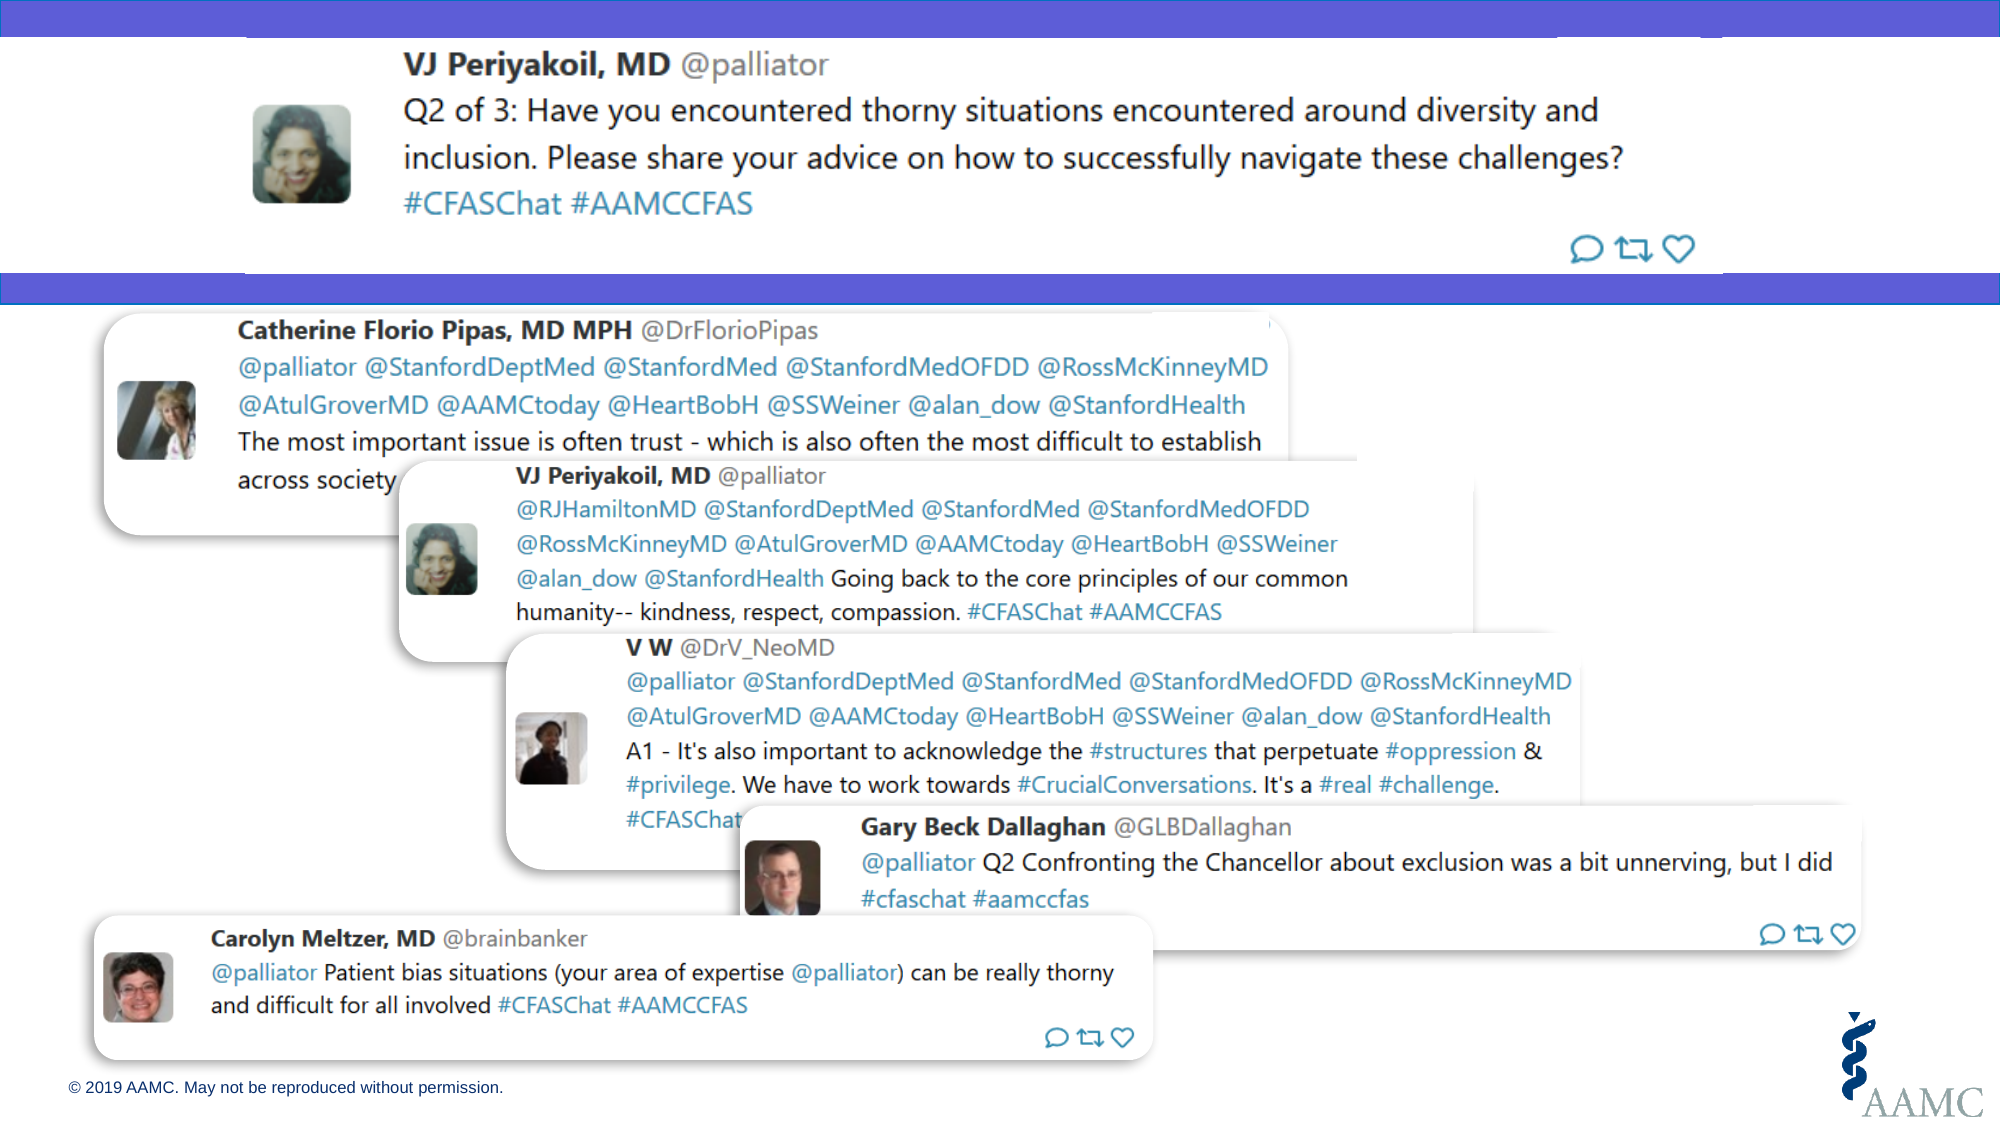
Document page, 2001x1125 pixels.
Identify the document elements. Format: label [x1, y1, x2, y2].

text_box [505, 633, 1581, 870]
text_box [398, 452, 1474, 662]
text_box [0, 0, 2000, 305]
text_box [93, 915, 1154, 1061]
text_box [103, 313, 1289, 536]
text_box [739, 805, 1862, 951]
picture [1842, 1012, 1983, 1117]
